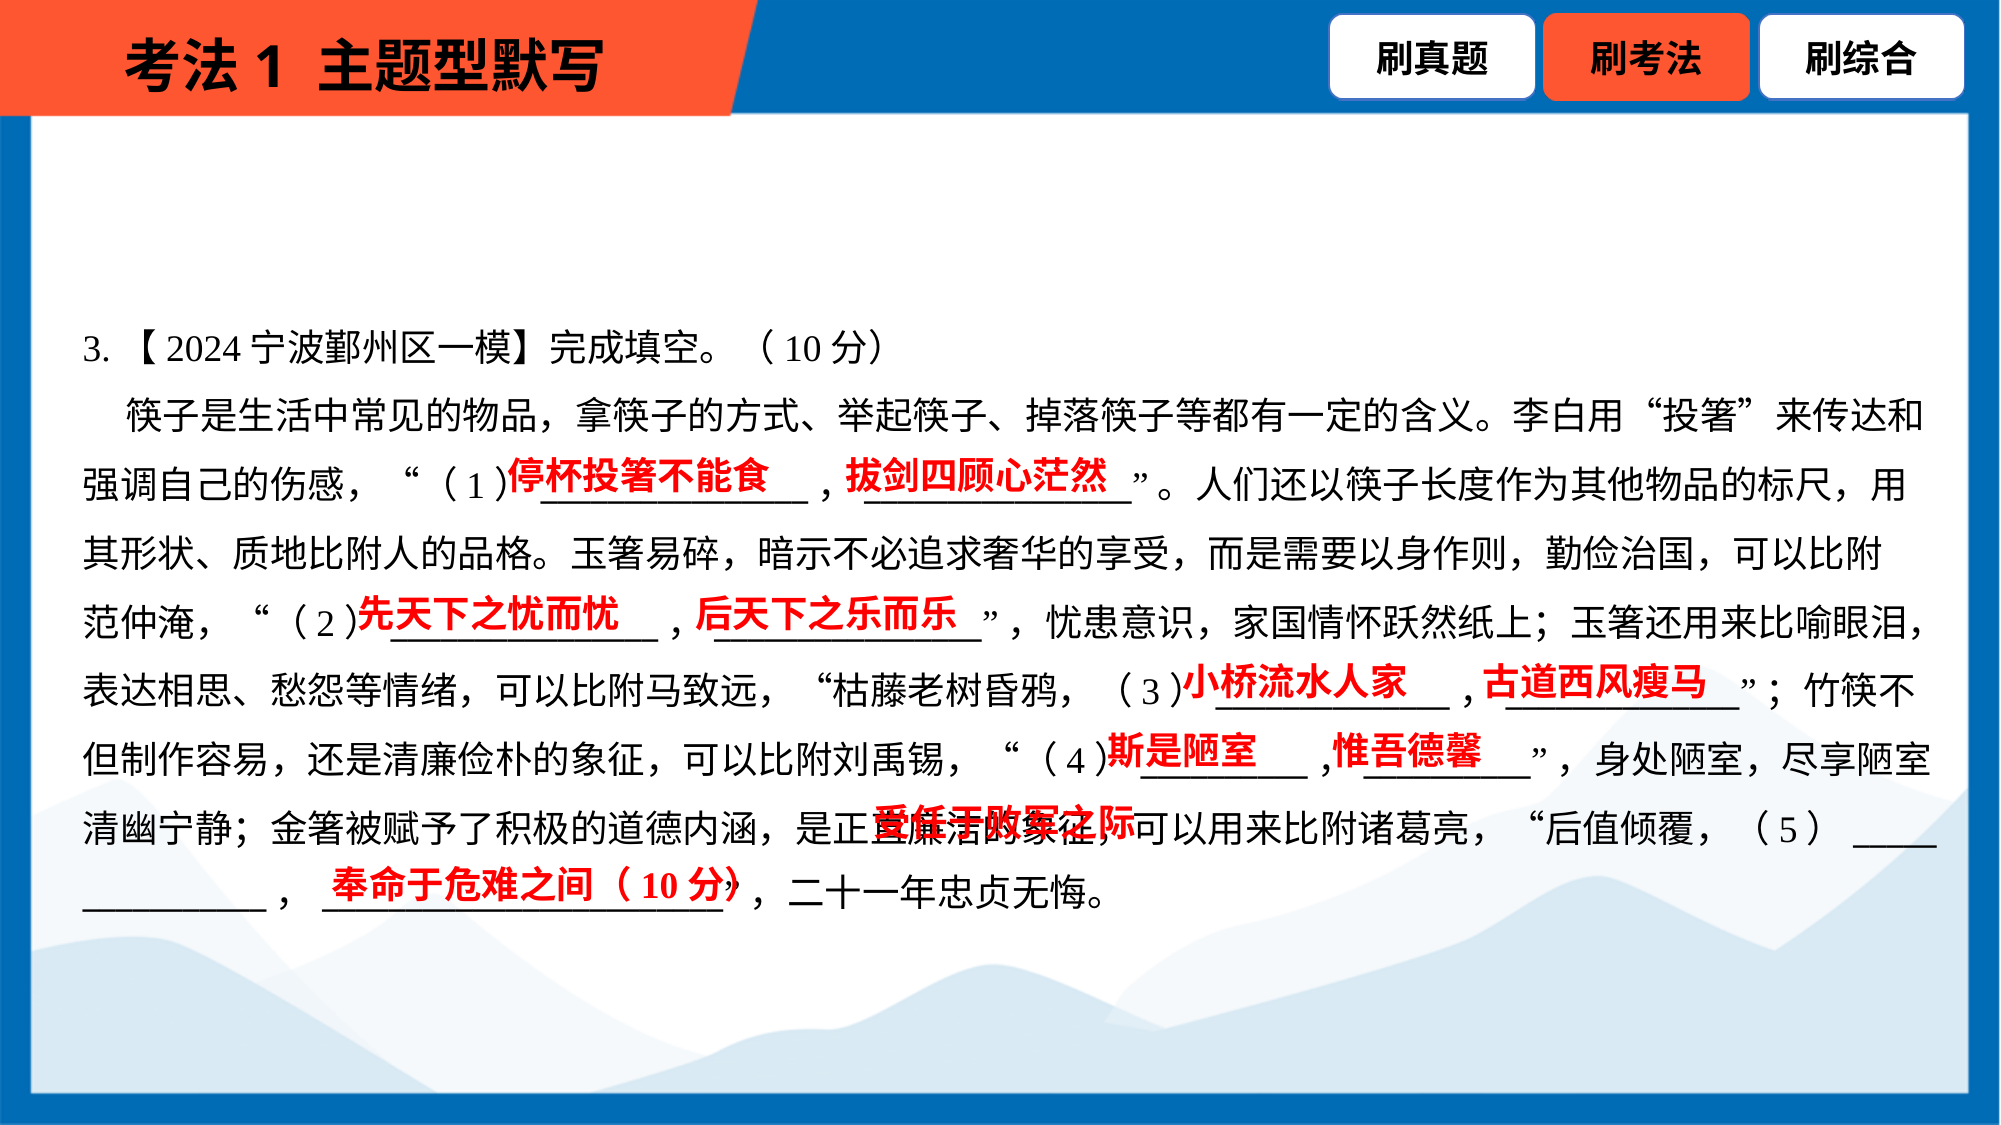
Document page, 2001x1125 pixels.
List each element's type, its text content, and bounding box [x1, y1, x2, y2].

text_box 惟吾德馨 [1318, 707, 1497, 766]
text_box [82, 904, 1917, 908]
text_box 3.【2024宁波鄞州区一模】完成填空。（10分） 筷子是生活中常见的物品，拿筷子的方式、举起筷子、掉落筷子等都有一定的含义。李白用“投箸”来传达和 强调自己的伤感，“（1）________________，________________”。人们还以筷子长度作为其他物品的标尺，用 其形状、质地比附人的品格。玉箸易碎，暗示不必追求奢华的享受，而是需要以身作则，勤俭治国，可以比附 范仲淹，“（2）________________，________________”，忧患意识，家国情怀跃然纸上；玉箸还用来比喻眼泪， 表达相思、愁怨等情绪，可以比附马致远，“枯藤老树昏鸦，（3）______________，______________”；竹筷不 但制作容易，还是清廉俭朴的象征，可以比附刘禹锡，“（4）__________，__________”，身处陋室，尽享陋室 清幽宁静；金箸被赋予了积极的道德内涵，是正直廉洁的象征，可以用来比附诸葛亮，“后值倾覆，（5）_____ ___________，________________________”，二十一年忠贞无悔。 [82, 299, 1917, 776]
text_box 停杯投箸不能食 [493, 432, 784, 491]
text_box 奉命于危难之间（10分） [327, 841, 767, 900]
text_box 小桥流水人家 [1168, 638, 1422, 697]
text_box 斯是陋室 [1093, 707, 1272, 766]
picture [0, 0, 2000, 1125]
text_box 后天下之乐而乐 [681, 569, 972, 628]
text_box 古道西风瘦马 [1468, 638, 1722, 697]
text_box 受任于败军之际 [82, 776, 1917, 904]
text_box 拔剑四顾心茫然 [831, 432, 1122, 491]
text_box 先天下之忧而忧 [343, 569, 634, 628]
